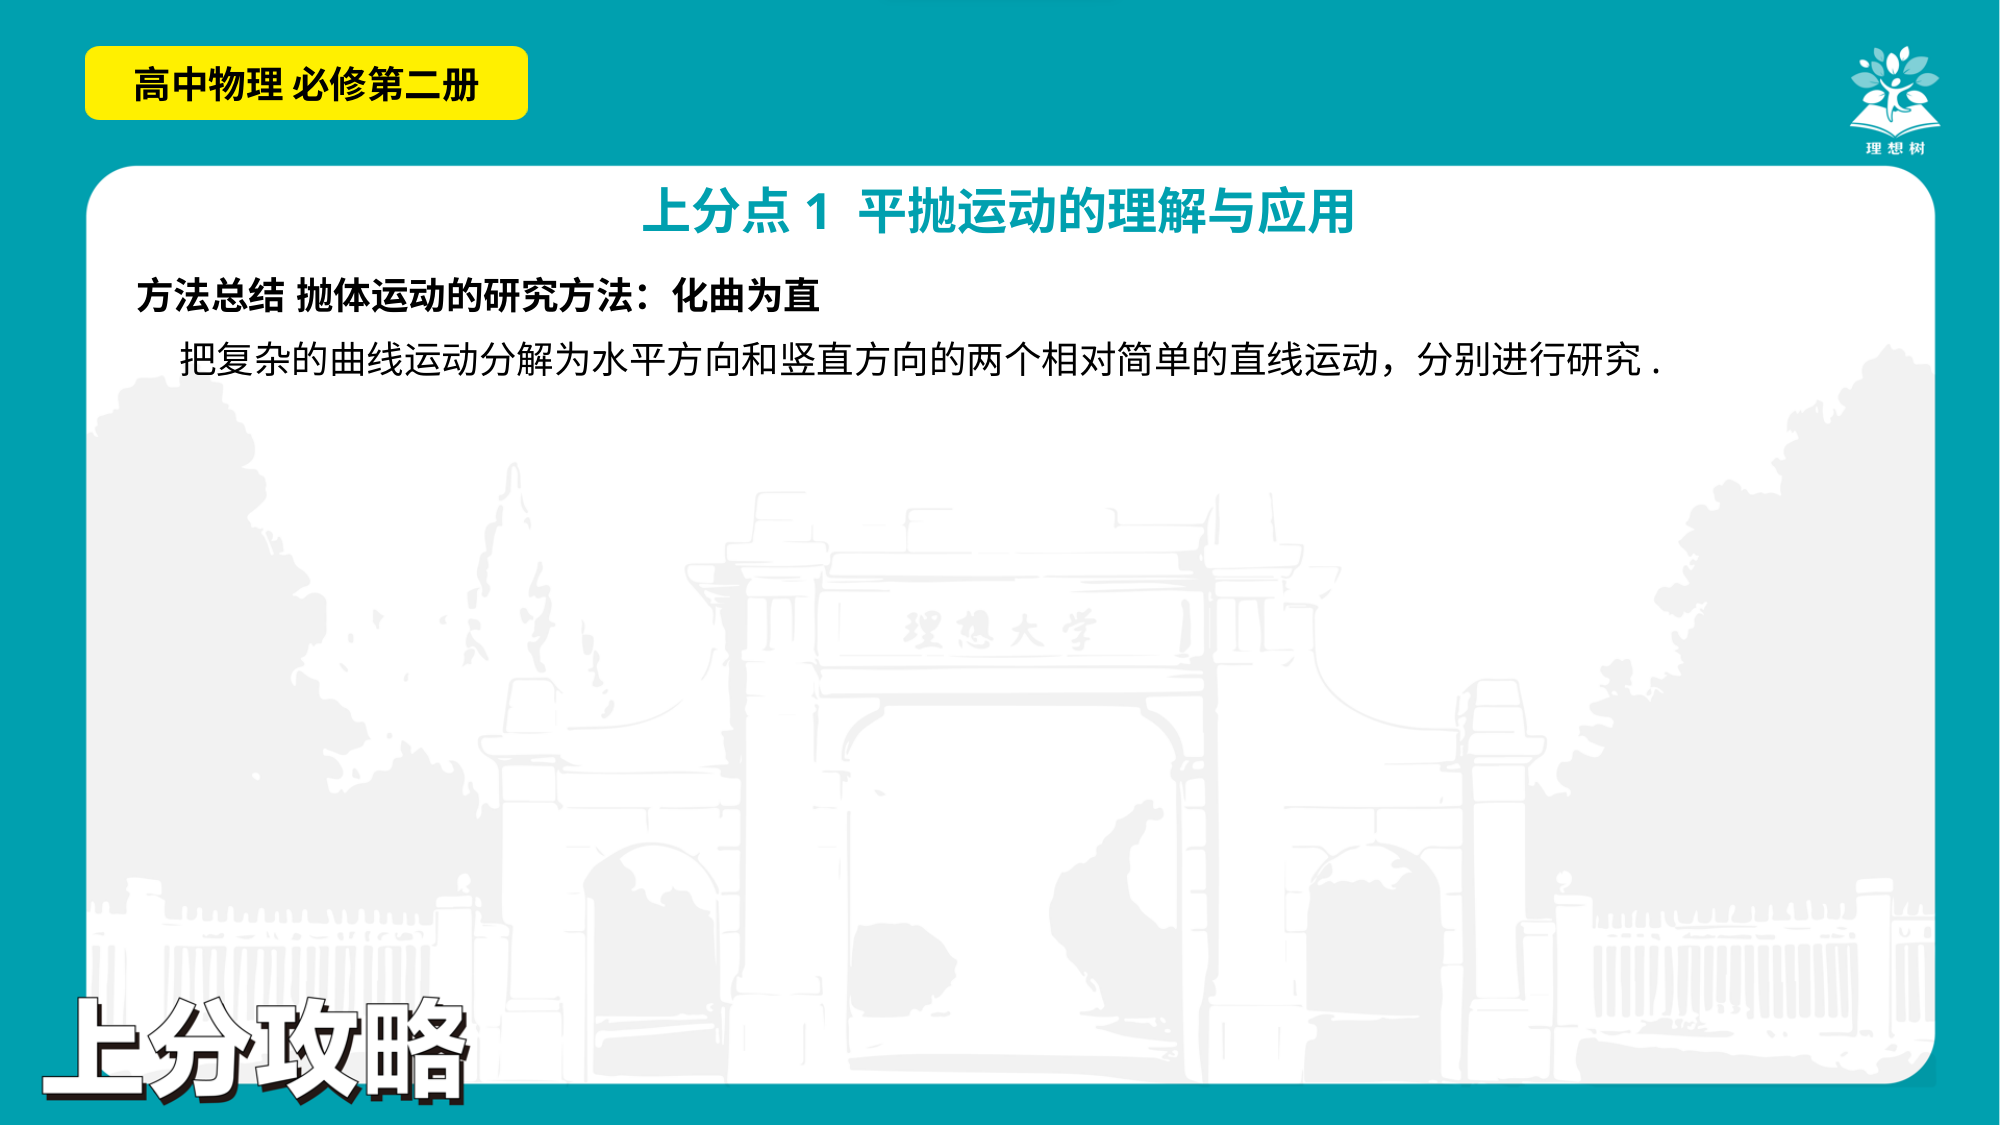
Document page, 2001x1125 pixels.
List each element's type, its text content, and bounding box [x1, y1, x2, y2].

picture [0, 0, 2000, 1125]
text_box 方法总结 抛体运动的研究方法：化曲为直 把复杂的曲线运动分解为水平方向和竖直方向的两个相对简单的直线运动，分别进行研究. [136, 247, 1865, 375]
